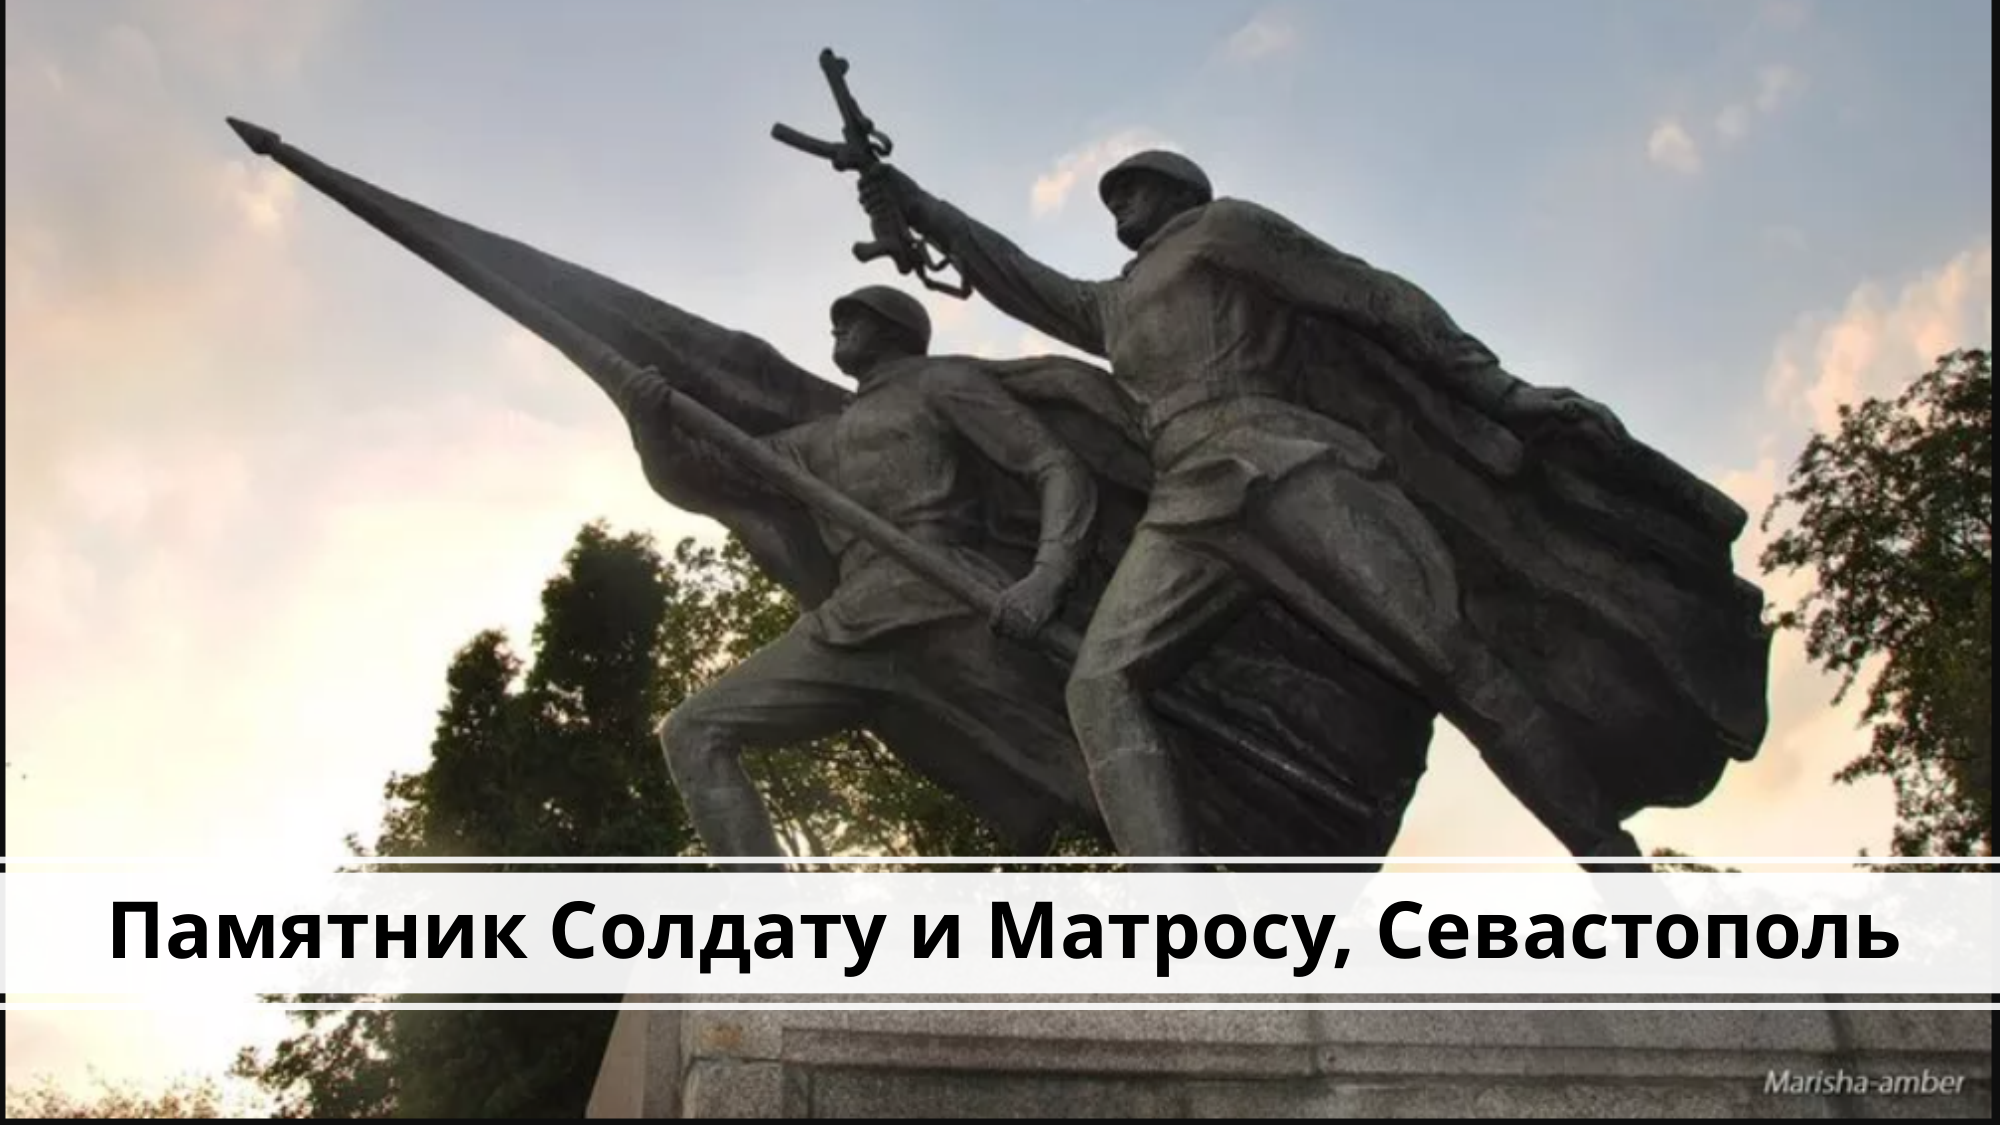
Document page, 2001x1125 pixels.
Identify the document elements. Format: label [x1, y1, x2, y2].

list [0, 0, 2000, 859]
list [0, 1007, 2000, 1125]
list [0, 860, 2000, 1006]
